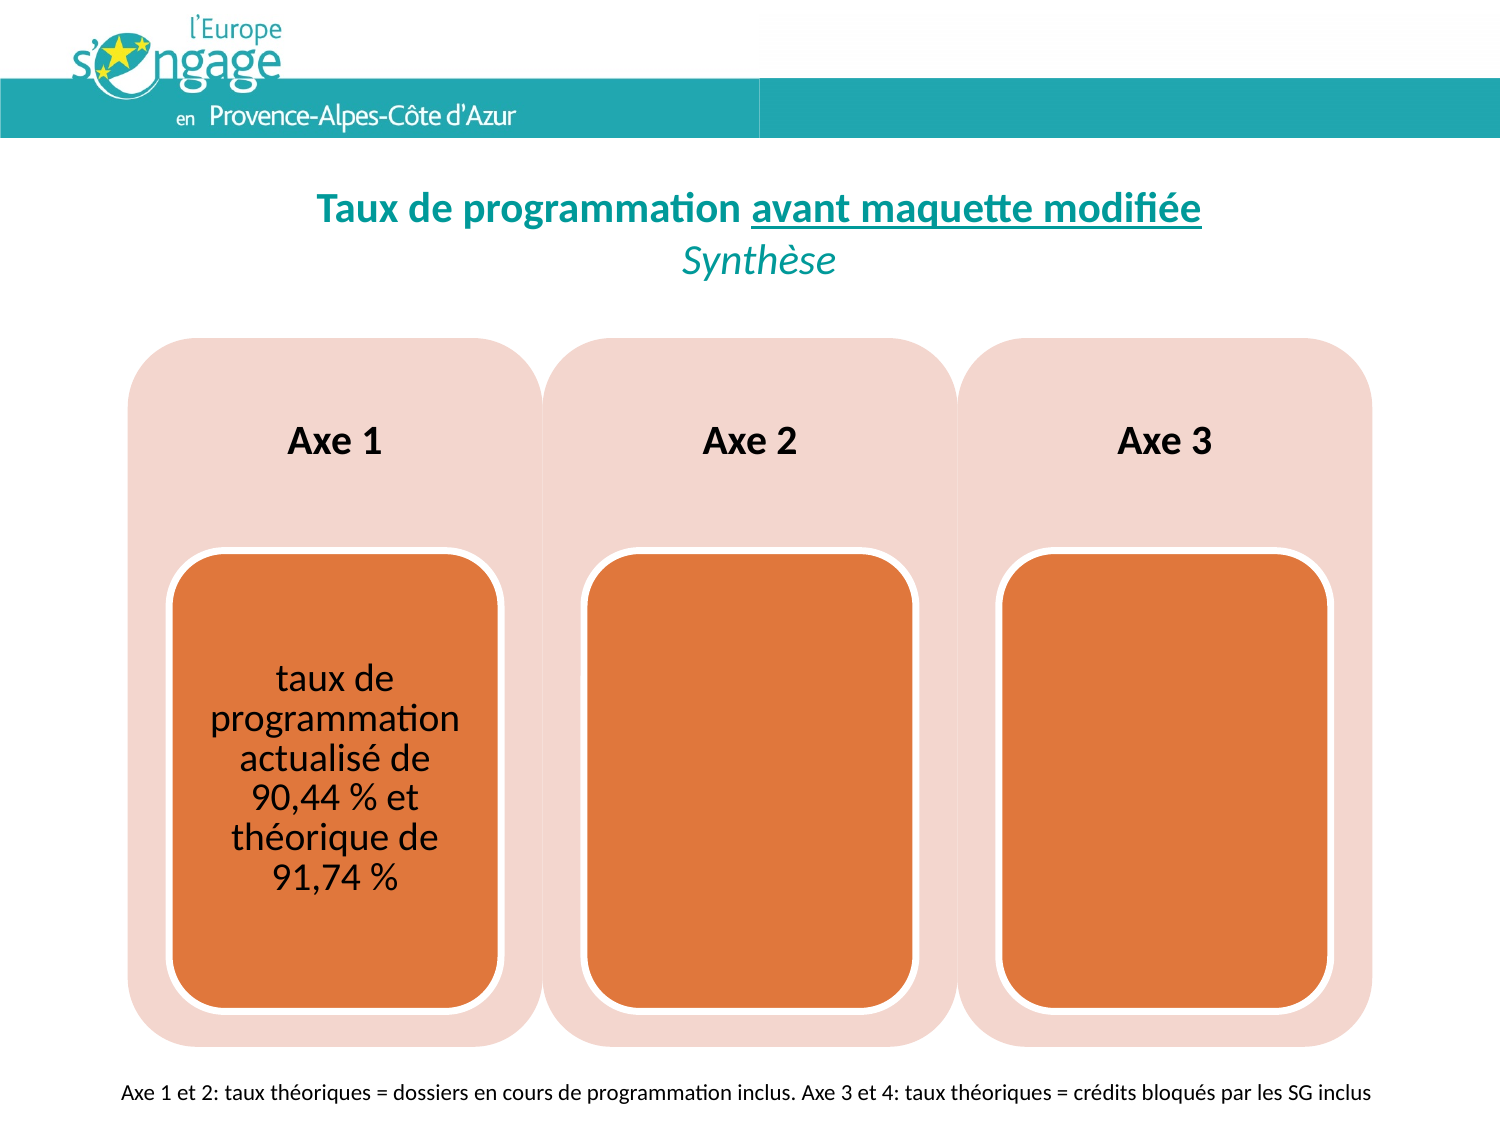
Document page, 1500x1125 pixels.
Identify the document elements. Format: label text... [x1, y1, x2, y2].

text_box Taux de programmation avant maquette modifiée Synthèse [84, 172, 1435, 292]
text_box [127, 337, 1373, 1048]
text_box Axe 1 et 2: taux théoriques = dossiers en cours de programmation inclus. Axe 3 et 4: taux théoriques = crédits bloqués par les SG inclus [106, 1070, 1394, 1113]
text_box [0, 14, 1500, 138]
